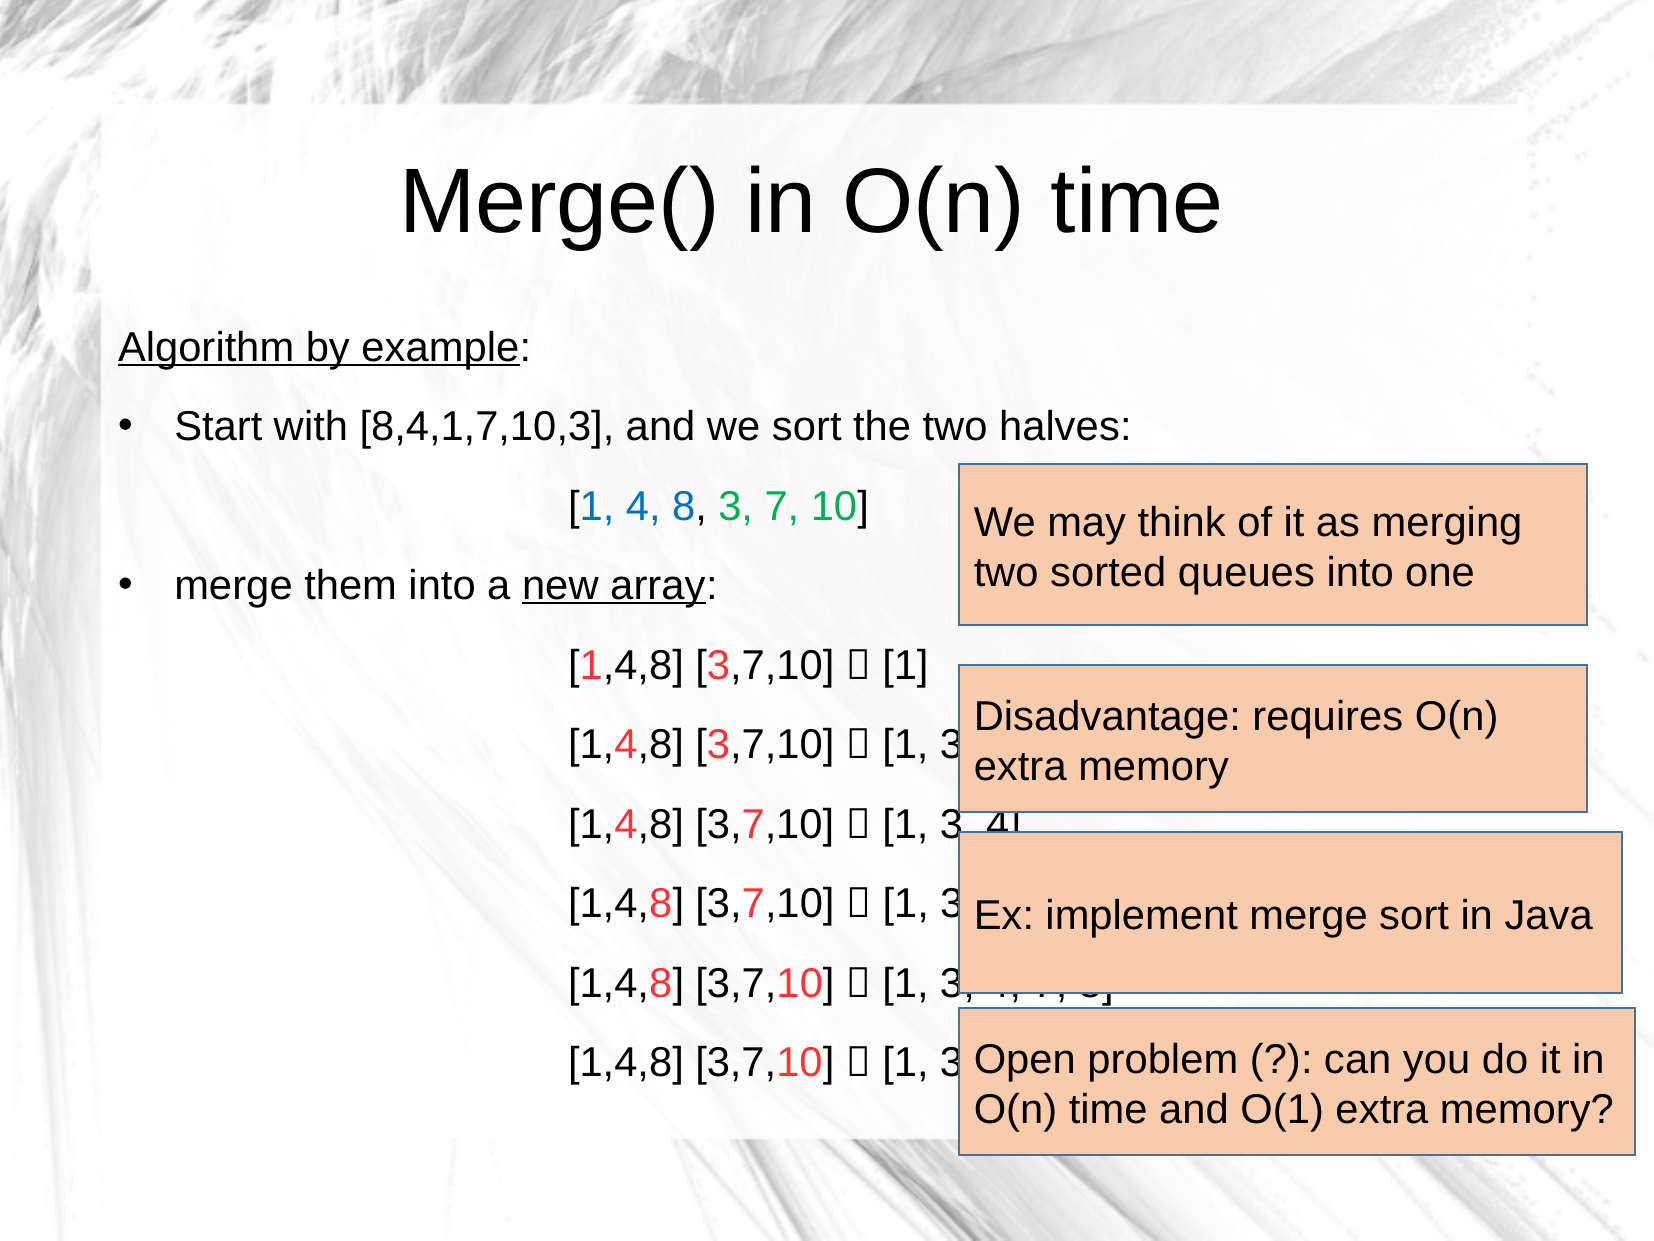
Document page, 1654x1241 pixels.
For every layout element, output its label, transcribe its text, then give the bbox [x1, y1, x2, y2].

picture [0, 0, 1654, 1241]
text_box Open problem (?): can you do it in O(n) time and O(1) extra memory? [959, 1007, 1635, 1156]
text_box Disadvantage: requires O(n) extra memory [958, 664, 1587, 813]
text_box We may think of it as merging two sorted queues into one [958, 463, 1587, 626]
text_box Ex: implement merge sort in Java [958, 832, 1623, 993]
list Algorithm by example: Start with [8,4,1,7,10,3], and we sort the two halves: [1, 4, 8, 3, 7, 10] merge them into a new array: [1,4,8] [3,7,10]  [1] [1,4,8] [3,7,10]  [1, 3] [1,4,8] [3,7,10]  [1, 3, 4] [1,4,8] [3,7,10]  [1, 3, 4, 7] [1,4,8] [3,7,10]  [1, 3, 4, 7, 8] [1,4,8] [3,7,10]  [1, 3, 4, 7, 8, 10] [118, 319, 1571, 1102]
title Merge() in O(n) time [118, 112, 1506, 281]
